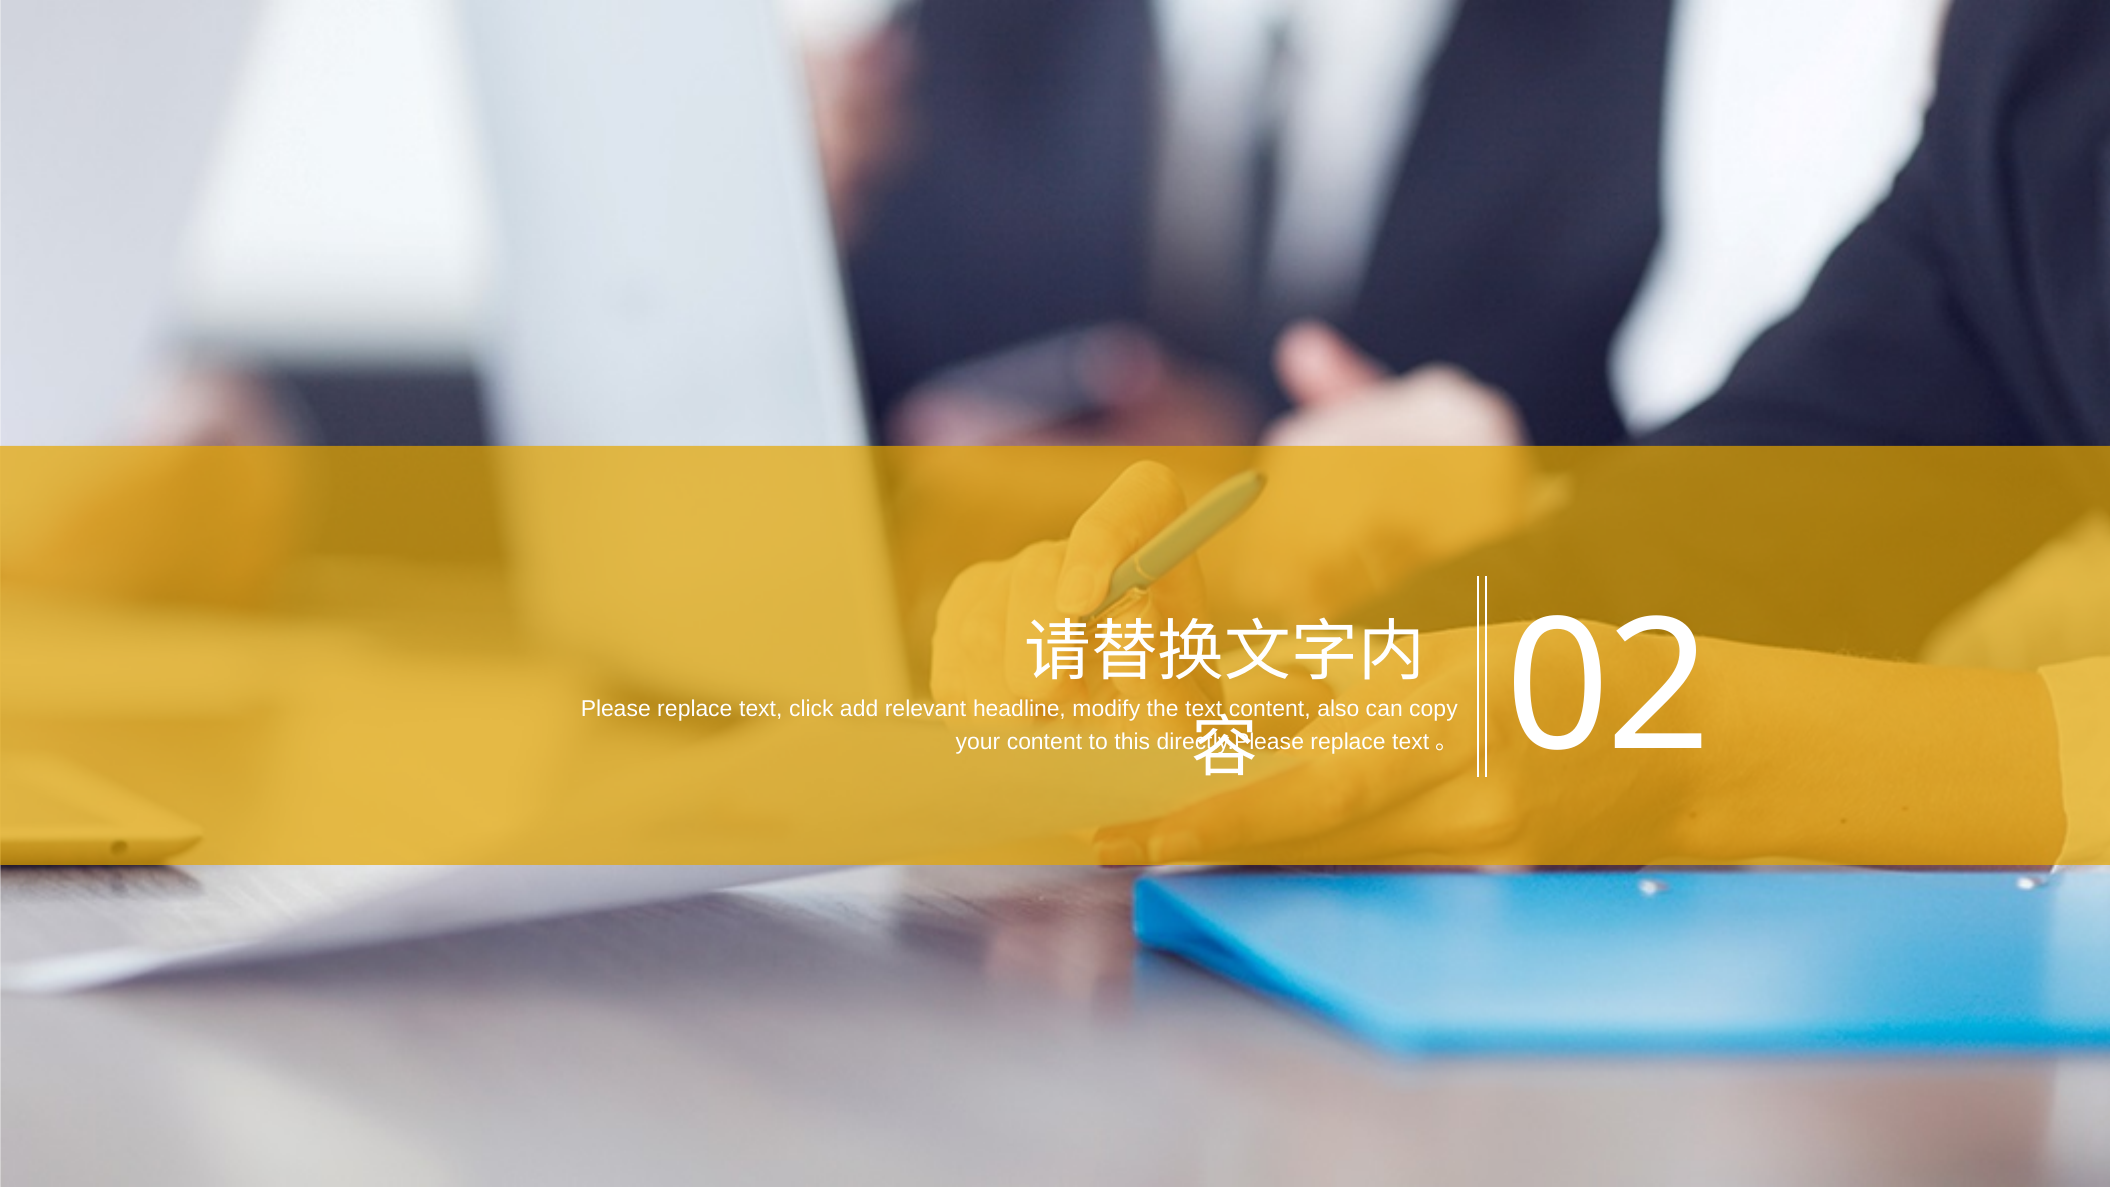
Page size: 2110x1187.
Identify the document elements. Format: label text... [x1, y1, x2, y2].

text_box 请替换文字内容 [983, 588, 1466, 684]
text_box 请替换文字内容 [983, 758, 1466, 788]
text_box [0, 0, 2110, 445]
text_box 02 [1497, 561, 1719, 789]
text_box [0, 866, 2110, 1187]
text_box [0, 445, 2110, 866]
text_box Please replace text, click add relevant headline, modify the text content, also can copy your content to this directly.Please replace text。 [547, 684, 1466, 758]
